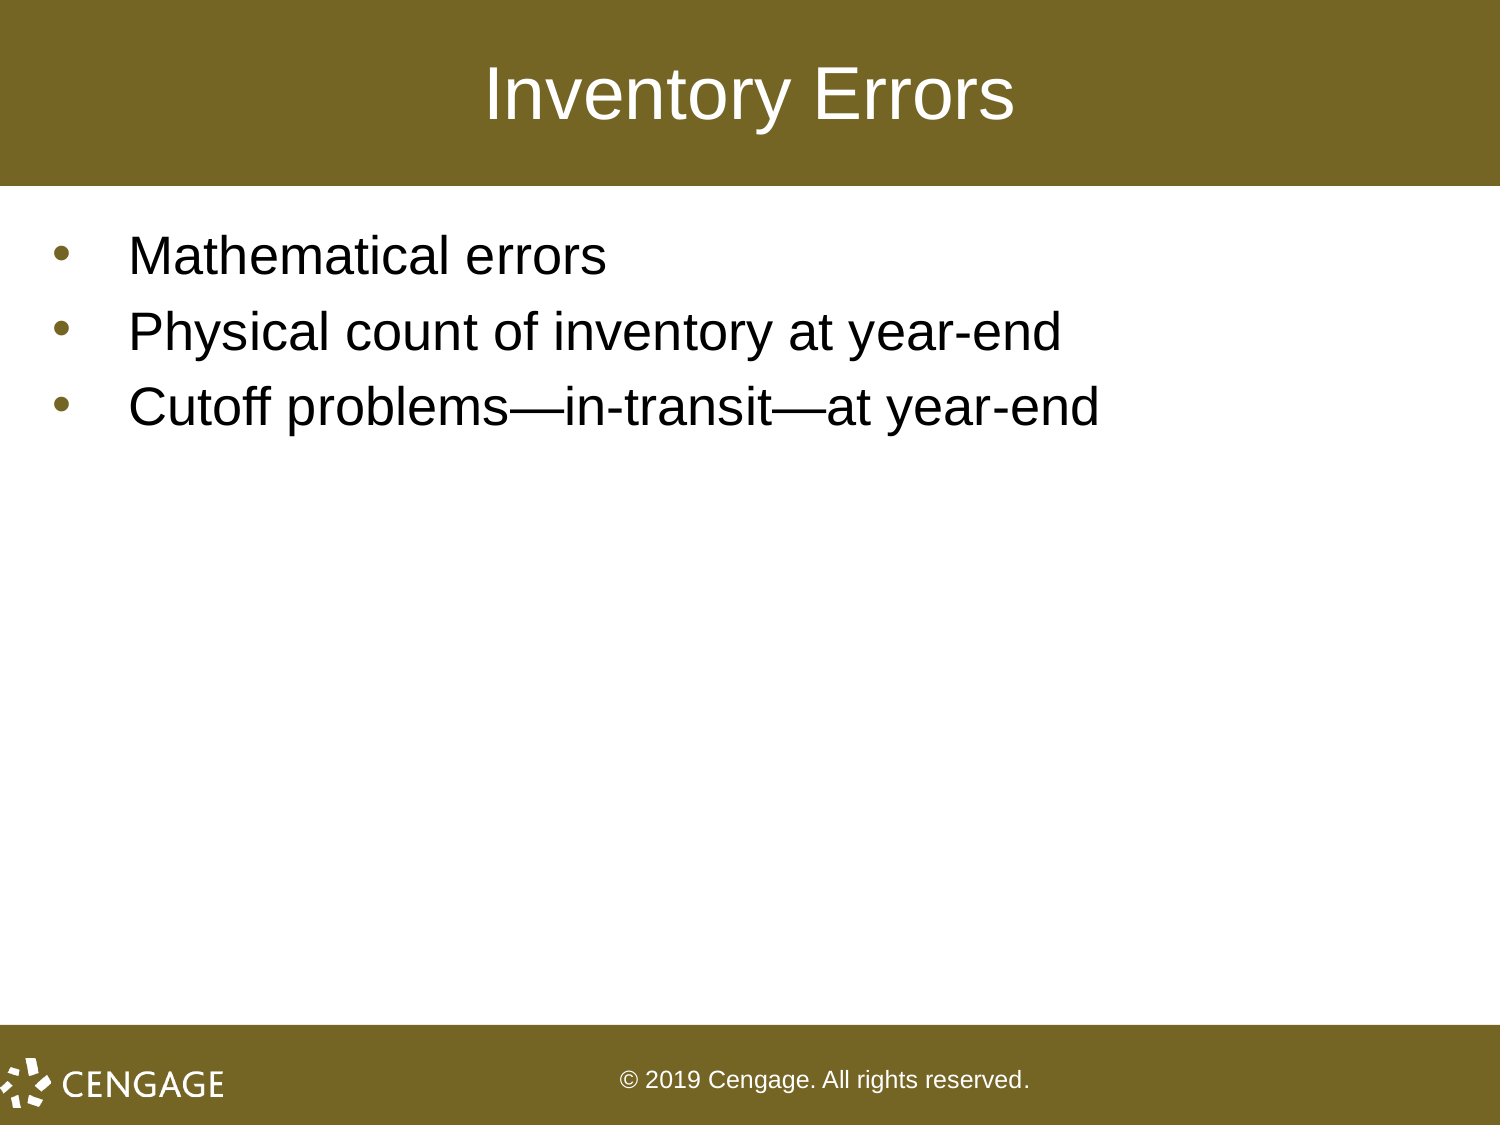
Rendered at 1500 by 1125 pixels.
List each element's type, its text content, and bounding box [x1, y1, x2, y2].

list Mathematical errors Physical count of inventory at year-end Cutoff problems—in-transit—at year-end [37, 212, 1475, 1005]
picture [0, 1058, 223, 1108]
title Inventory Errors [7, 4, 1493, 175]
